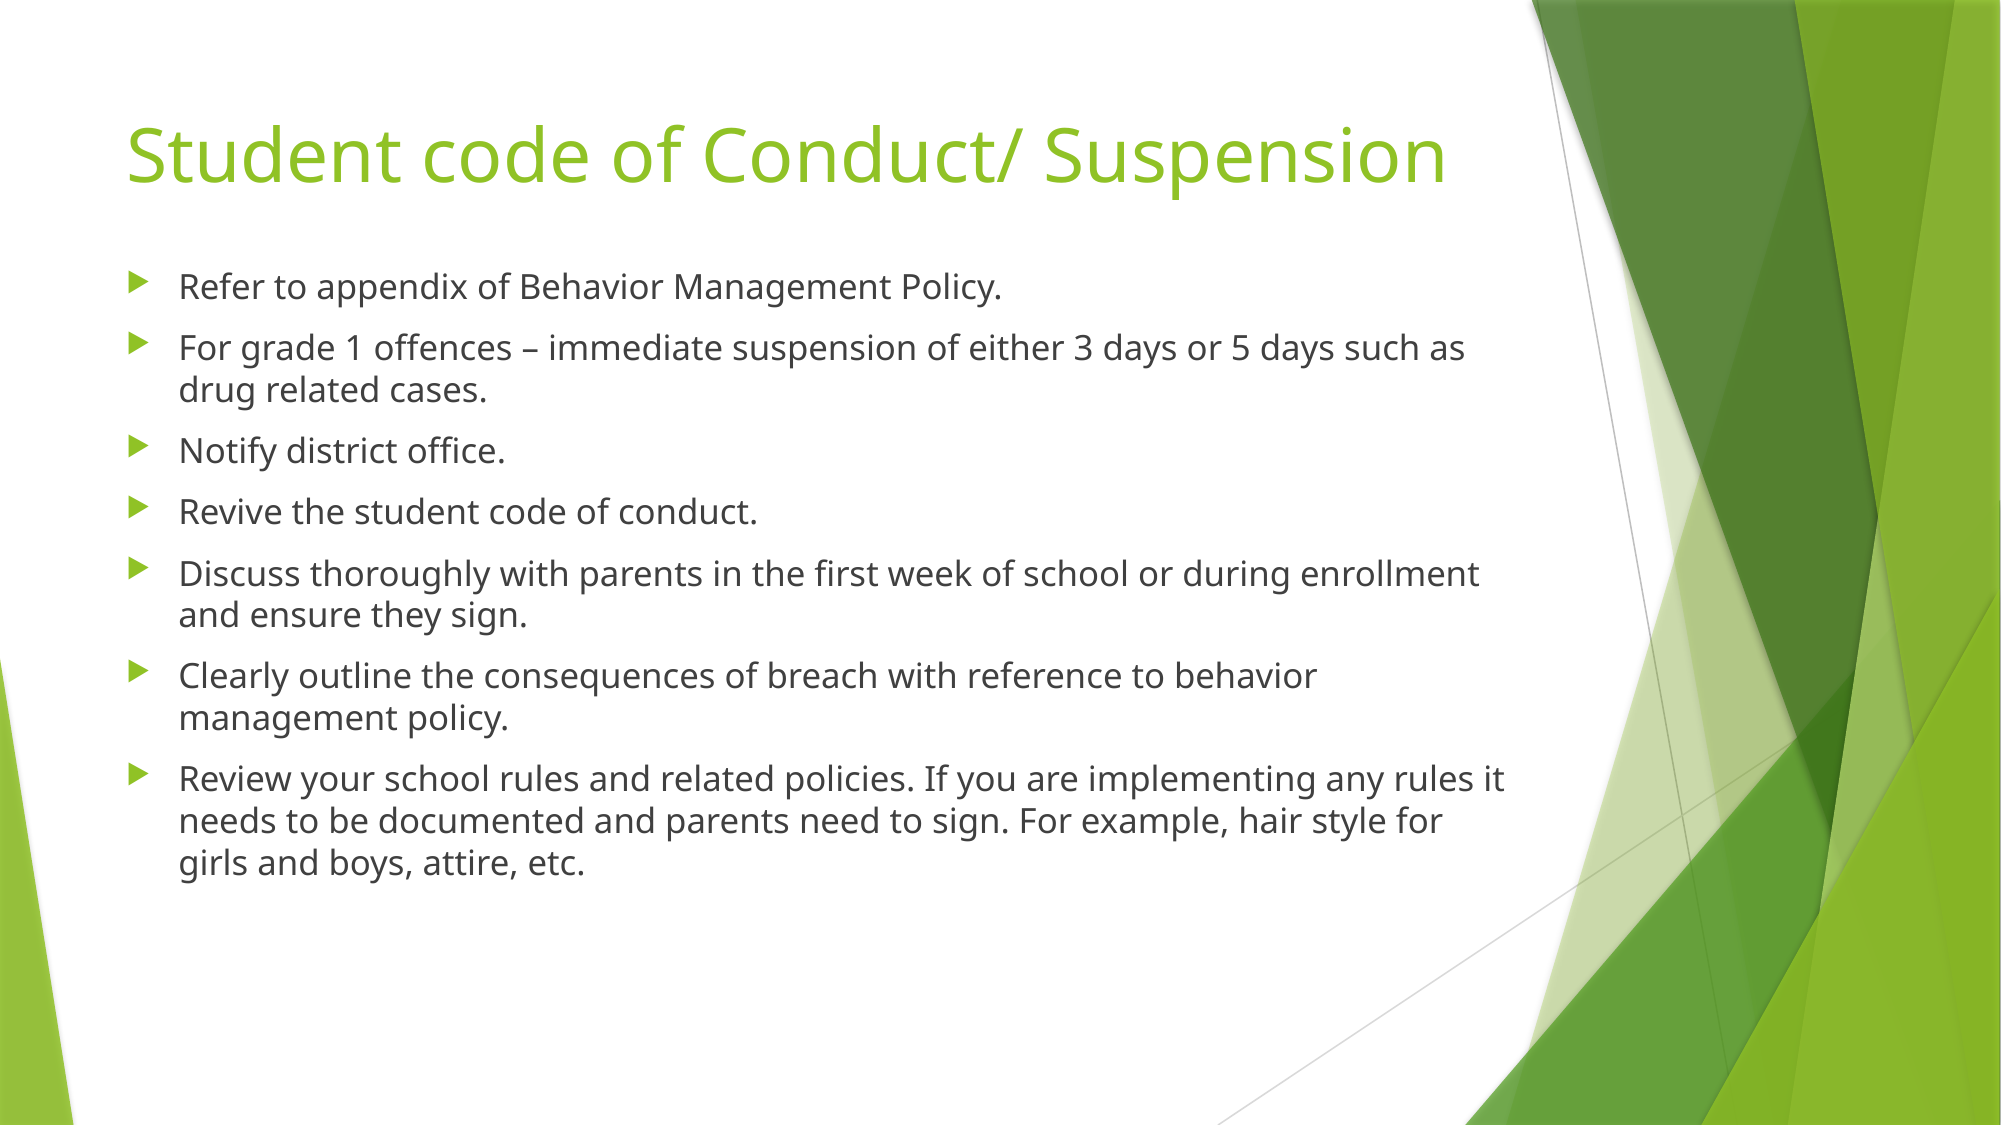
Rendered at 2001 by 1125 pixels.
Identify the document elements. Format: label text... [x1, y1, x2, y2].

list Refer to appendix of Behavior Management Policy. For grade 1 offences – immediate suspension of either 3 days or 5 days such as drug related cases. Notify district office. Revive the student code of conduct. Discuss thoroughly with parents in the first week of school or during enrollment and ensure they sign. Clearly outline the consequences of breach with reference to behavior management policy. Review your school rules and related policies. If you are implementing any rules it needs to be documented and parents need to sign. For example, hair style for girls and boys, attire, etc. [111, 257, 1522, 894]
title Student code of Conduct/ Suspension [111, 99, 1522, 257]
